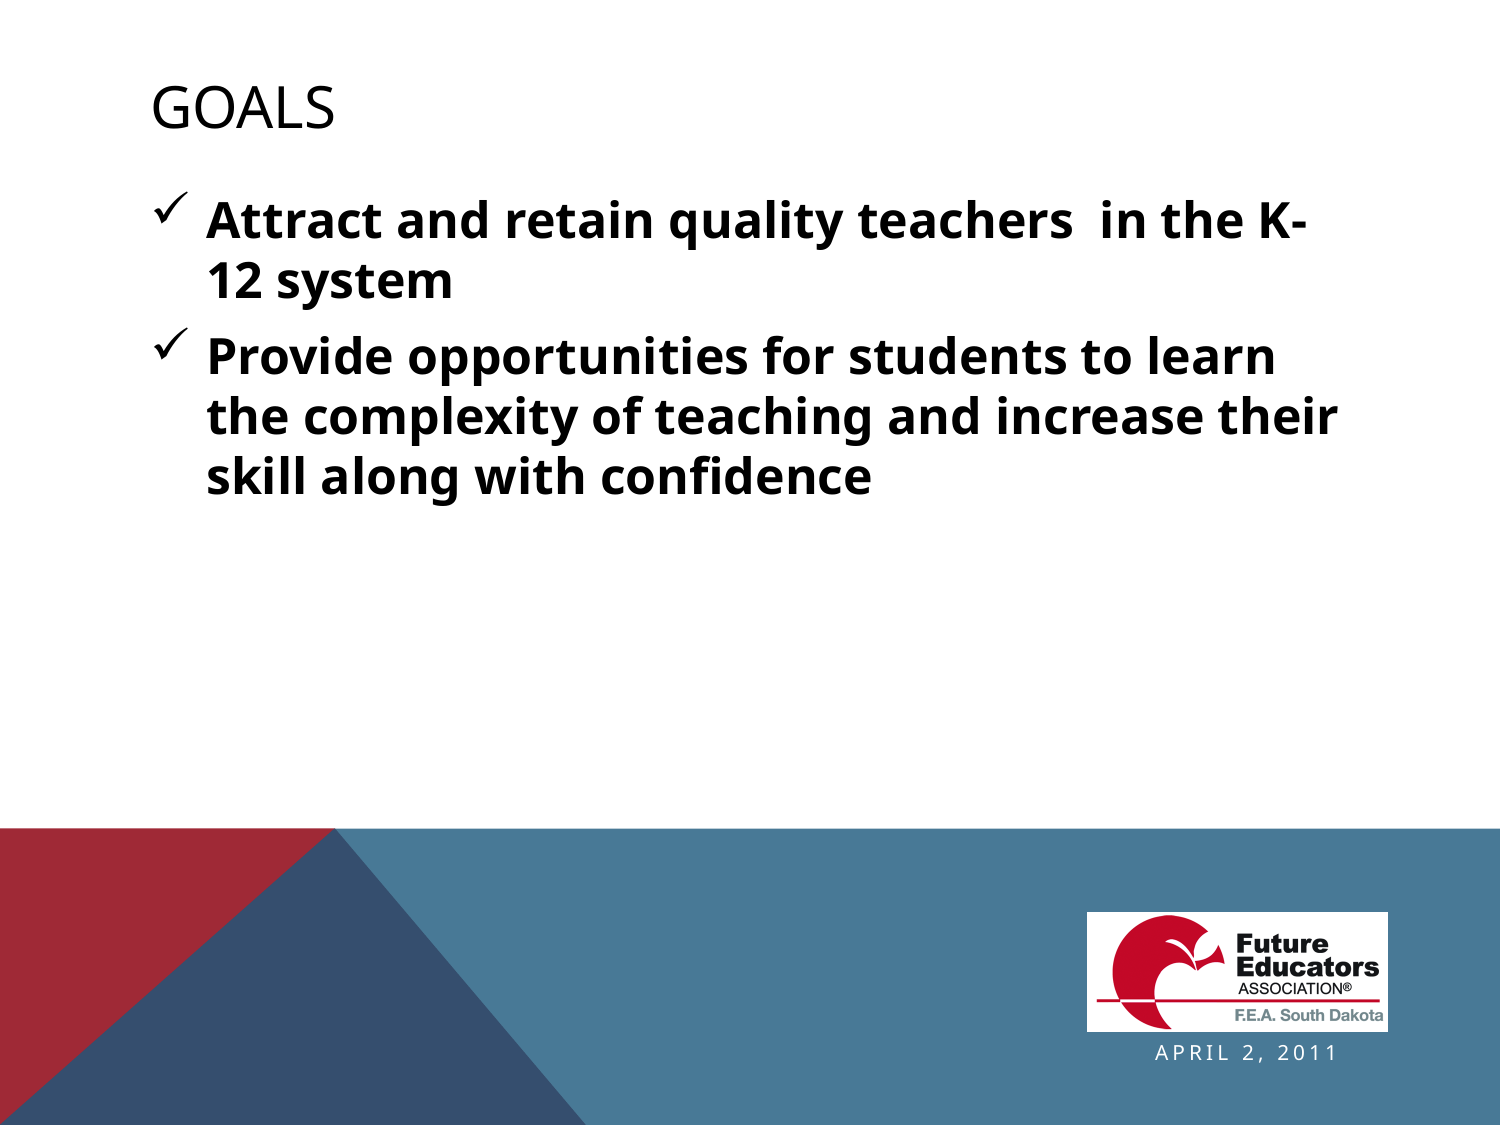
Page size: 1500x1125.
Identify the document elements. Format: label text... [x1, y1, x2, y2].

title Goals [135, 60, 1369, 150]
footer April 2, 2011 [577, 1031, 1352, 1076]
picture [1087, 912, 1388, 1032]
list Attract and retain quality teachers in the K-12 system Provide opportunities for students to learn the complexity of teaching and increase their skill along with confidence [135, 180, 1369, 768]
